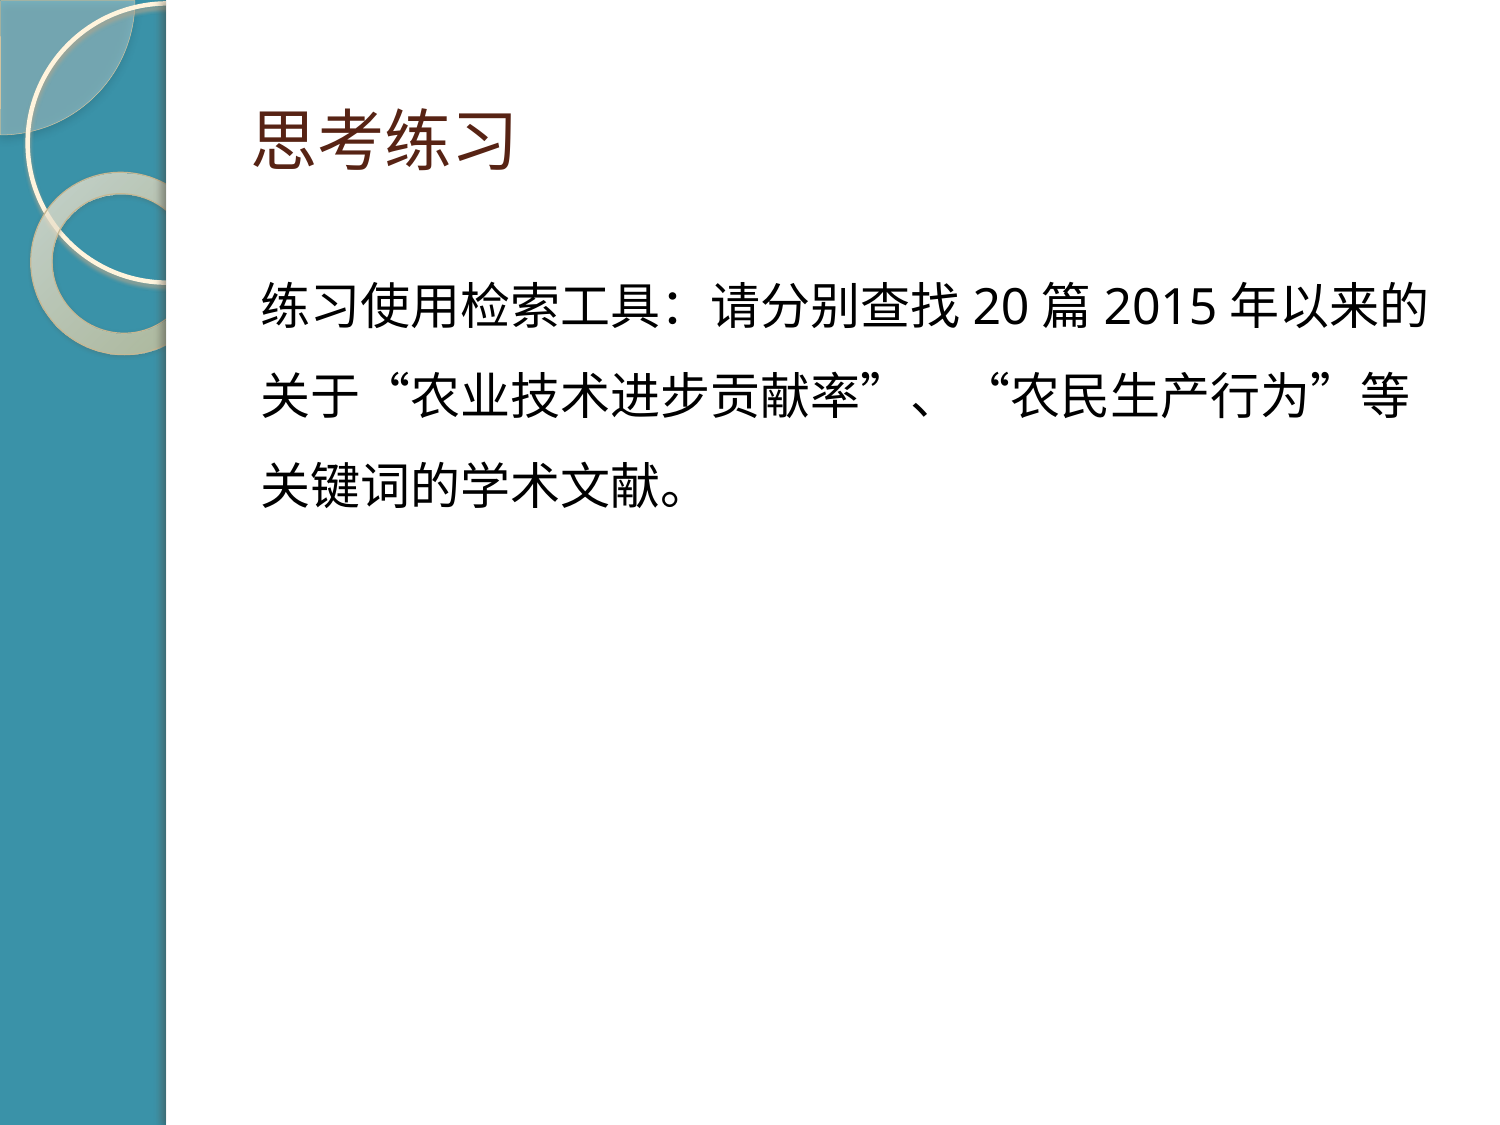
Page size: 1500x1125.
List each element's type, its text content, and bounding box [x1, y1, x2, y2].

title 思考练习 [235, 45, 1466, 233]
list 练习使用检索工具：请分别查找20篇2015年以来的关于“农业技术进步贡献率”、“农民生产行为”等关键词的学术文献。 [235, 237, 1466, 1025]
